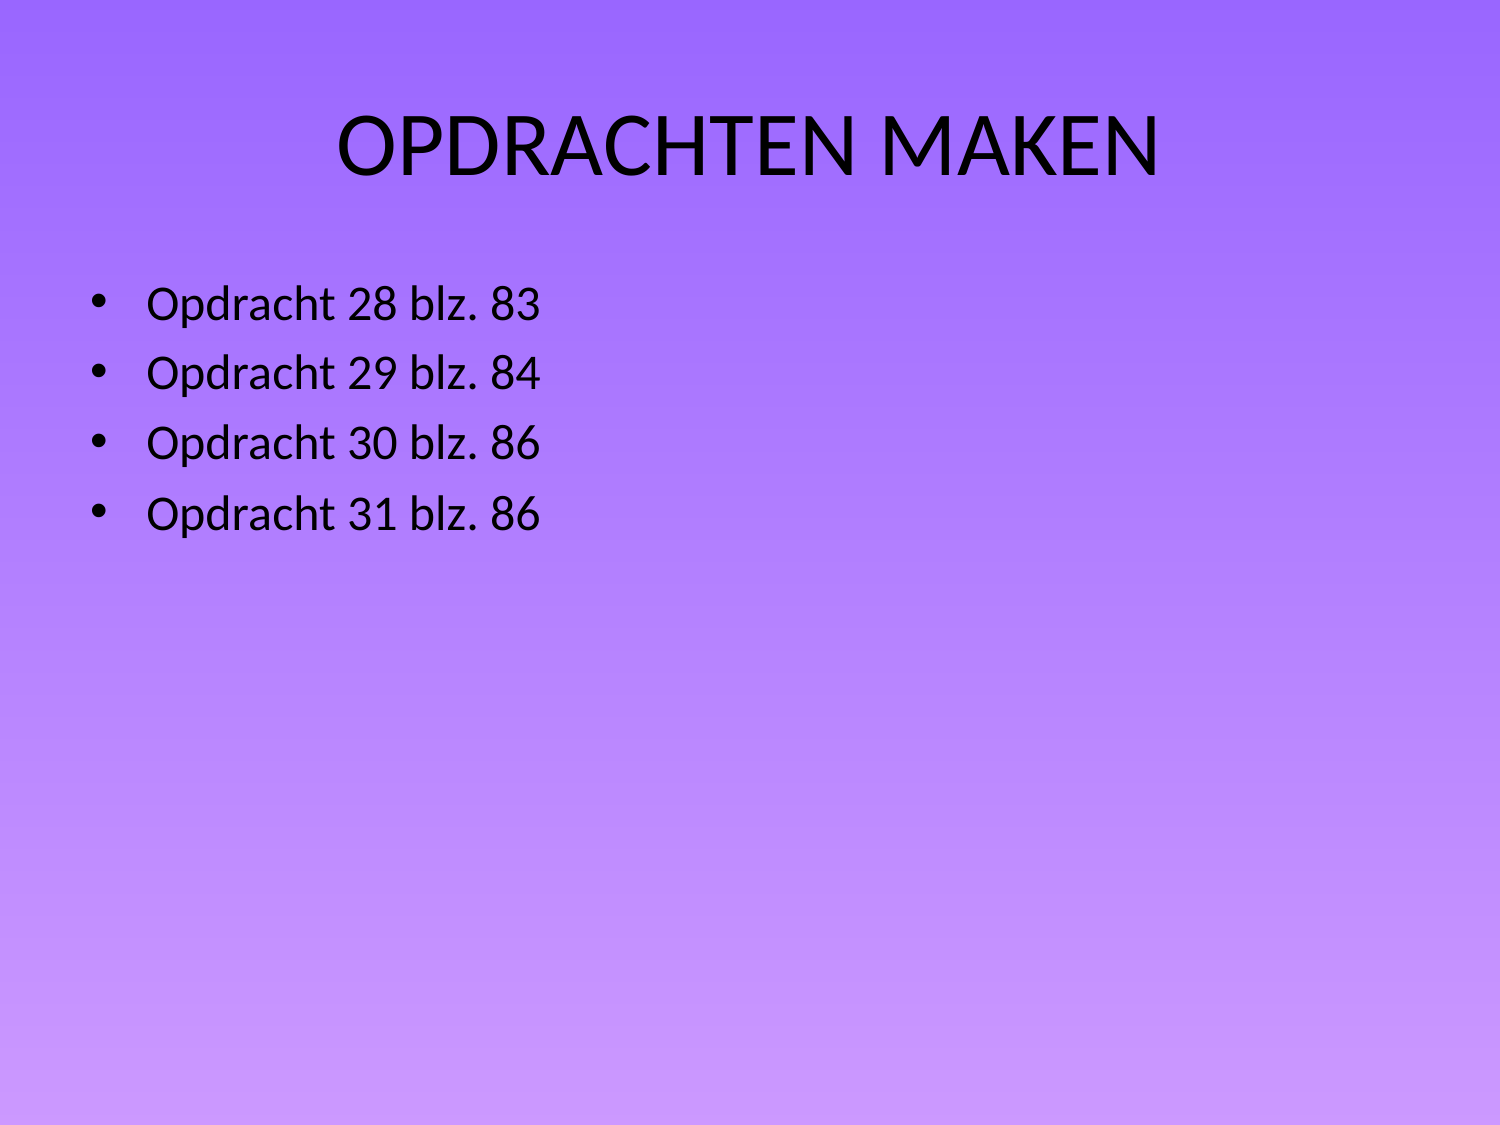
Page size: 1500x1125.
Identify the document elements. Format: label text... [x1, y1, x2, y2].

list Opdracht 28 blz. 83 Opdracht 29 blz. 84 Opdracht 30 blz. 86 Opdracht 31 blz. 86 [75, 262, 1425, 1005]
title OPDRACHTEN MAKEN [75, 45, 1425, 233]
